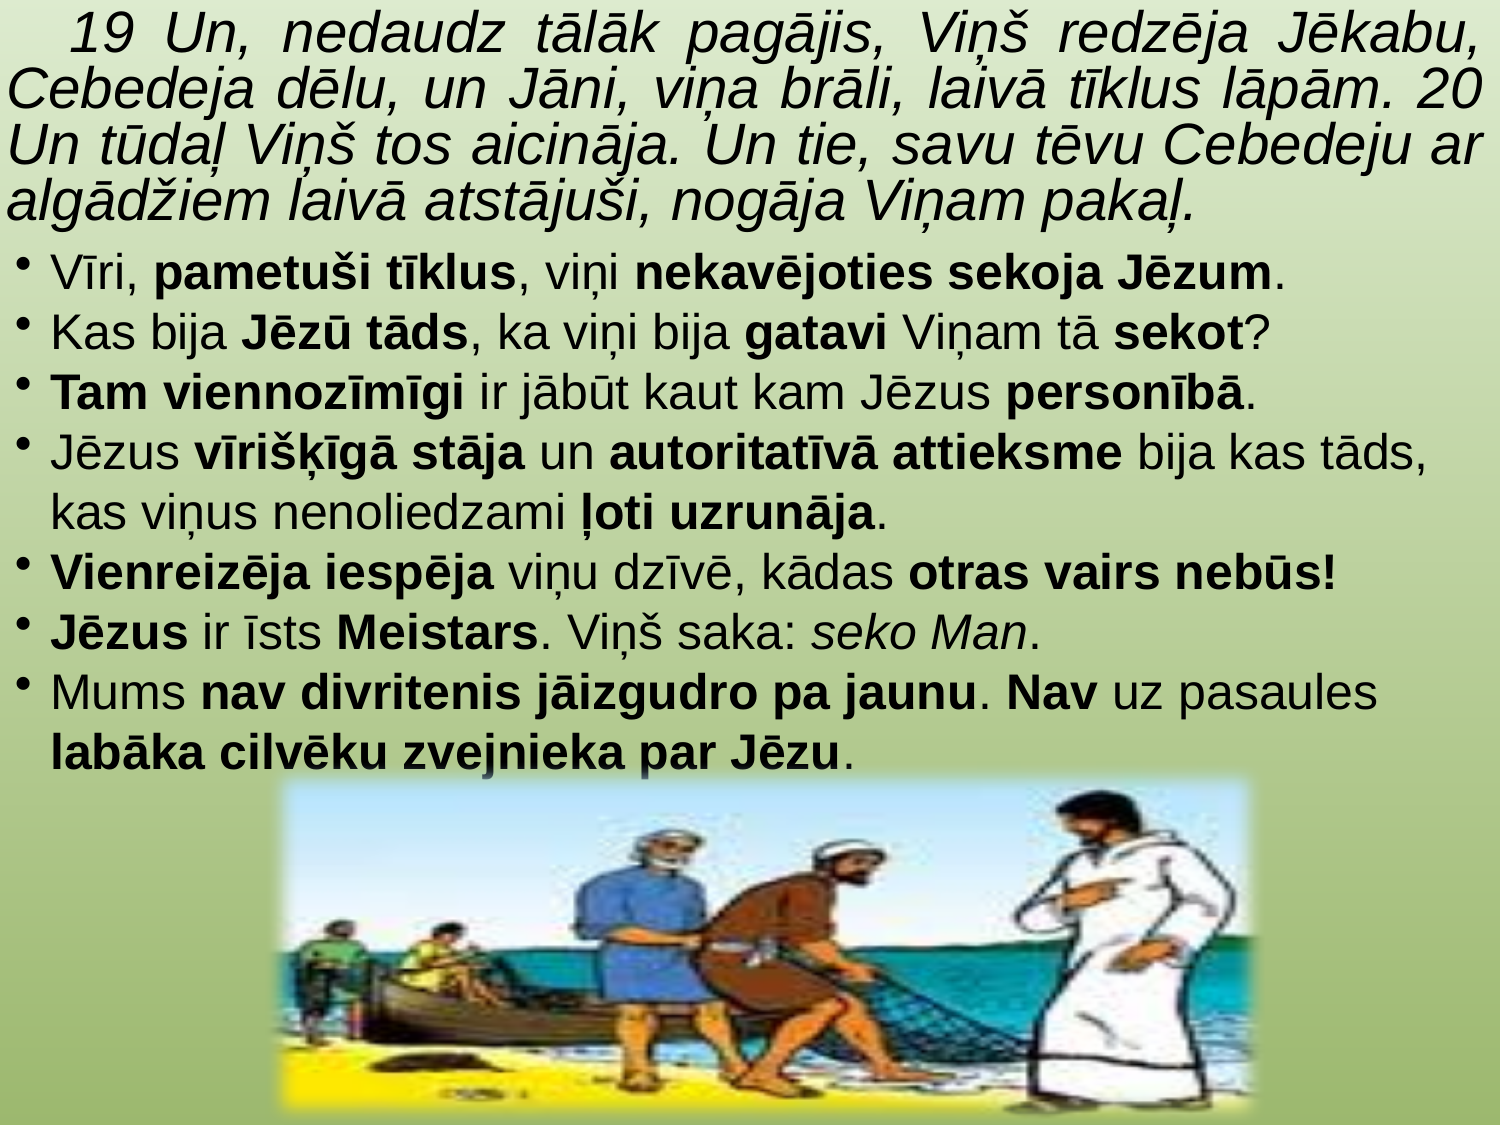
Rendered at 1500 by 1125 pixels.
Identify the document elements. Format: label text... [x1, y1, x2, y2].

text_box Vīri, pametuši tīklus, viņi nekavējoties sekoja Jēzum. Kas bija Jēzū tāds, ka viņi bija gatavi Viņam tā sekot? Tam viennozīmīgi ir jābūt kaut kam Jēzus personībā. Jēzus vīrišķīgā stāja un autoritatīvā attieksme bija kas tāds, kas viņus nenoliedzami ļoti uzrunāja. Vienreizēja iespēja viņu dzīvē, kādas otras vairs nebūs! Jēzus ir īsts Meistars. Viņš saka: seko Man. Mums nav divritenis jāizgudro pa jaunu. Nav uz pasaules labāka cilvēku zvejnieka par Jēzu. [0, 231, 1500, 787]
picture [265, 761, 1265, 1125]
list 19 Un, nedaudz tālāk pagājis, Viņš redzēja Jēkabu, Cebedeja dēlu, un Jāni, viņa brāli, laivā tīklus lāpām. 20 Un tūdaļ Viņš tos aicināja. Un tie, savu tēvu Cebedeju ar algādžiem laivā atstājuši, nogāja Viņam pakaļ. [0, 0, 1500, 198]
